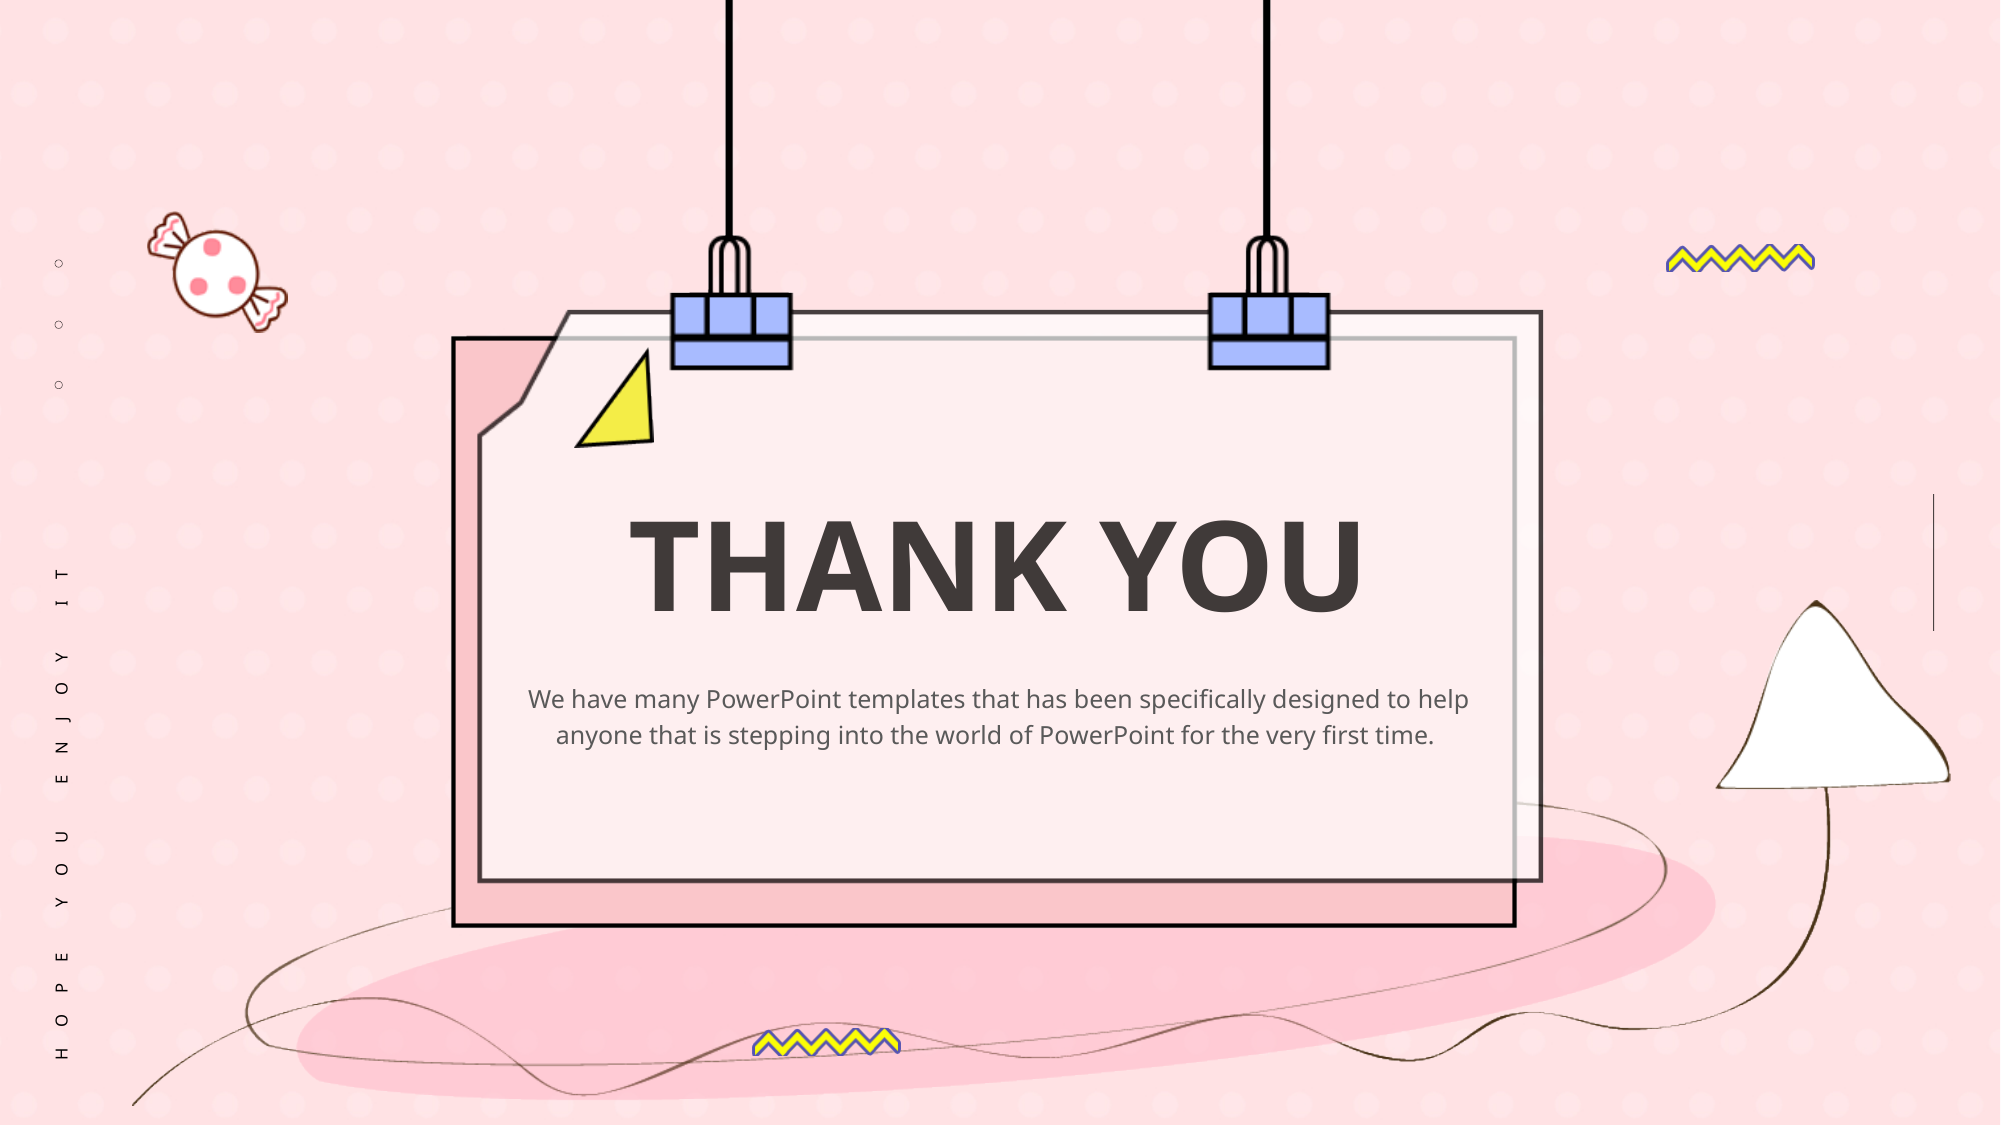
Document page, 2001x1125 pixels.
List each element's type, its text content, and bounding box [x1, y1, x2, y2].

text_box HOPE YOU ENJOY IT [43, 555, 79, 1076]
picture [0, 0, 2001, 1125]
text_box [53, 319, 64, 330]
text_box [53, 258, 64, 269]
text_box [53, 380, 64, 390]
